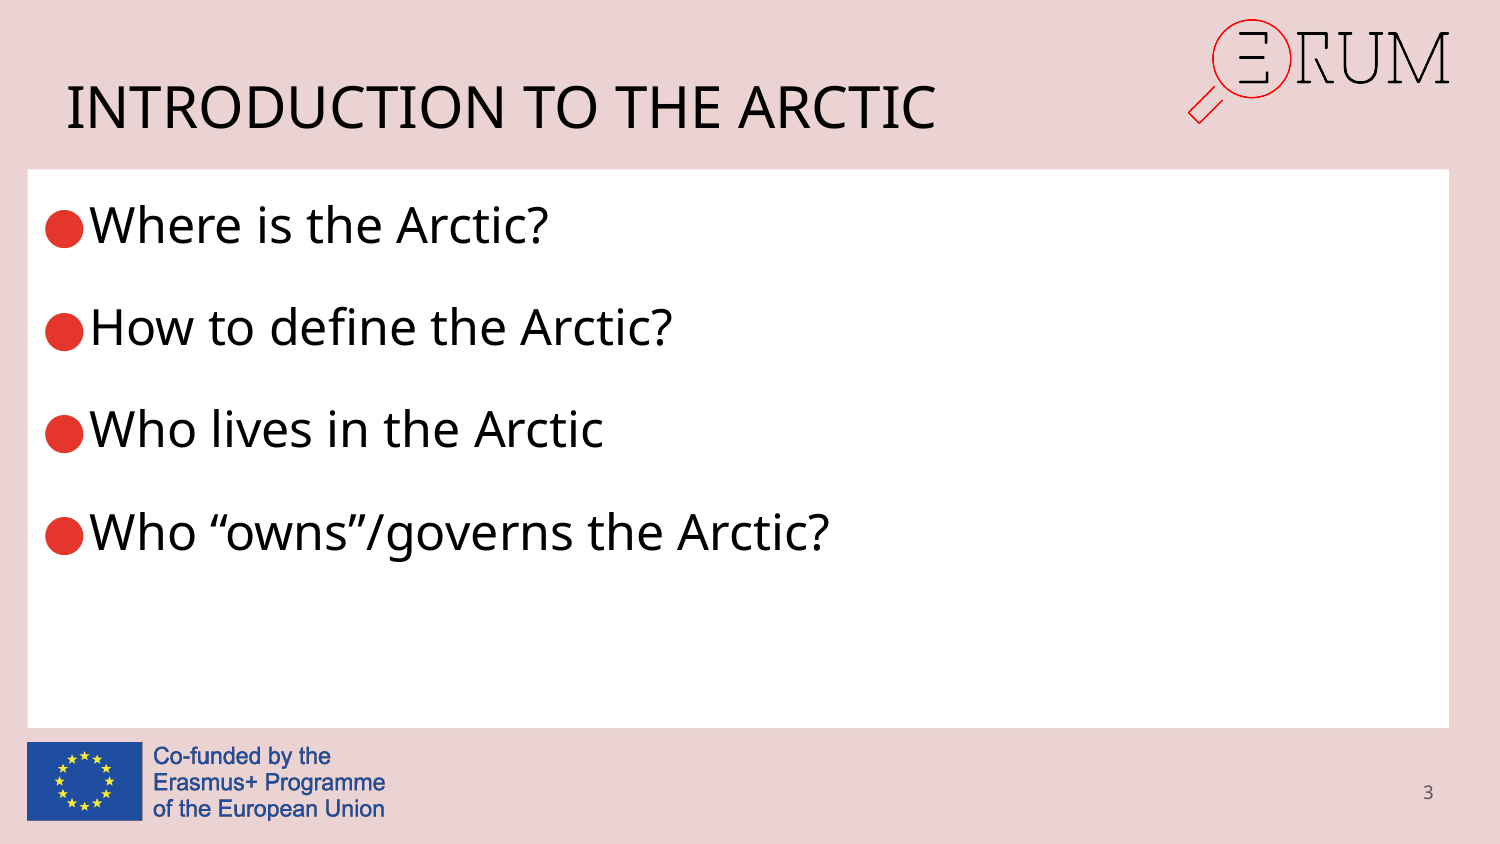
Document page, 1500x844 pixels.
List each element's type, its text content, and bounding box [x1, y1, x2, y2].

picture [1136, 0, 1500, 137]
slide_number 3 [1358, 761, 1449, 826]
list Where is the Arctic? How to define the Arctic? Who lives in the Arctic Who “owns”/governs the Arctic? [27, 169, 1449, 729]
picture [27, 742, 385, 821]
title INTRODUCTION TO THE ARCTIC [51, 55, 1168, 150]
